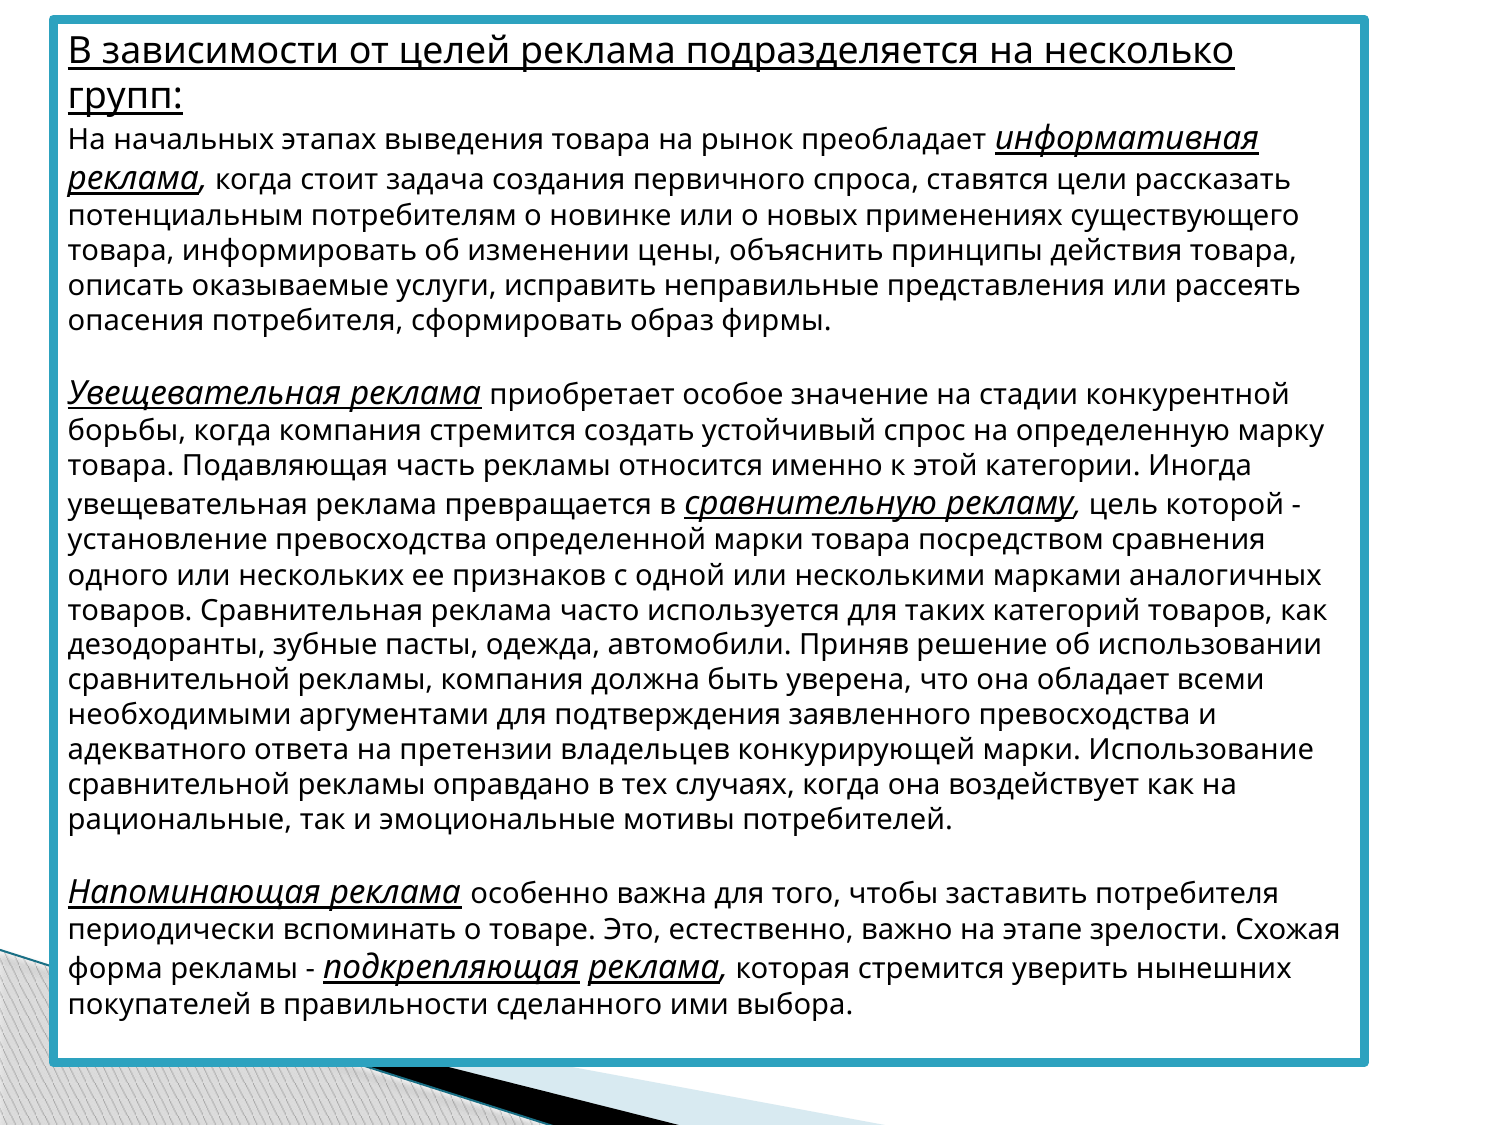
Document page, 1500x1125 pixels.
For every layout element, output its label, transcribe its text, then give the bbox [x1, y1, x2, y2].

text_box В зависимости от целей реклама подразделяется на несколько групп: На начальных этапах выведения товара на рынок преобладает информативная реклама, когда стоит задача создания первичного спроса, ставятся цели рассказать потенциальным потребителям о новинке или о новых применениях существующего товара, информировать об изменении цены, объяснить принципы действия товара, описать оказываемые услуги, исправить неправильные представления или рассеять опасения потребителя, сформировать образ фирмы. Увещевательная реклама приобретает особое значение на стадии конкурентной борьбы, когда компания стремится создать устойчивый спрос на определенную марку товара. Подавляющая часть рекламы относится именно к этой категории. Иногда увещевательная реклама превращается в сравнительную рекламу, цель которой - установление превосходства определенной марки товара посредством сравнения одного или нескольких ее признаков с одной или несколькими марками аналогичных товаров. Сравнительная реклама часто используется для таких категорий товаров, как дезодоранты, зубные пасты, одежда, автомобили. Приняв решение об использовании сравнительной рекламы, компания должна быть уверена, что она обладает всеми необходимыми аргументами для подтверждения заявленного превосходства и адекватного ответа на претензии владельцев конкурирующей марки. Использование сравнительной рекламы оправдано в тех случаях, когда она воздействует как на рациональные, так и эмоциональные мотивы потребителей. Напоминающая реклама особенно важна для того, чтобы заставить потребителя периодически вспоминать о товаре. Это, естественно, важно на этапе зрелости. Схожая форма рекламы - подкрепляющая реклама, которая стремится уверить нынешних покупателей в правильности сделанного ими выбора. [49, 15, 1369, 1067]
